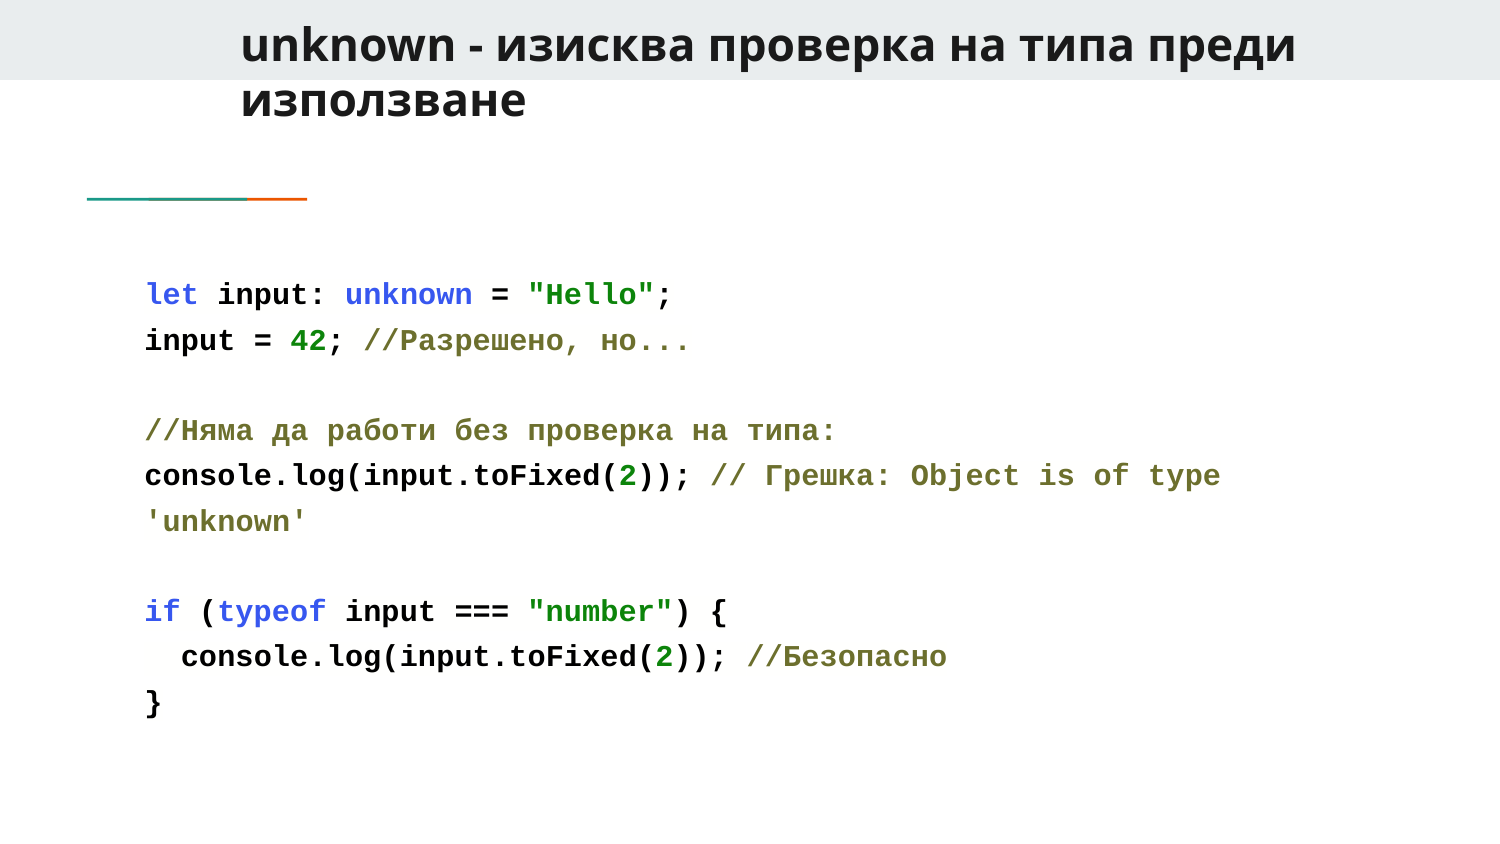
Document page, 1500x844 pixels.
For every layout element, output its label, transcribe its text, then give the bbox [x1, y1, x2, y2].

list let input: unknown = "Hello"; input = 42; //Разрешено, но... //Няма да работи без проверка на типа: console.log(input.toFixed(2)); // Грешка: Object is of type 'unknown' if (typeof input === "number") { console.log(input.toFixed(2)); //Безопасно } [129, 250, 1391, 729]
title unknown - изисква проверка на типа преди използване [224, 0, 1327, 141]
